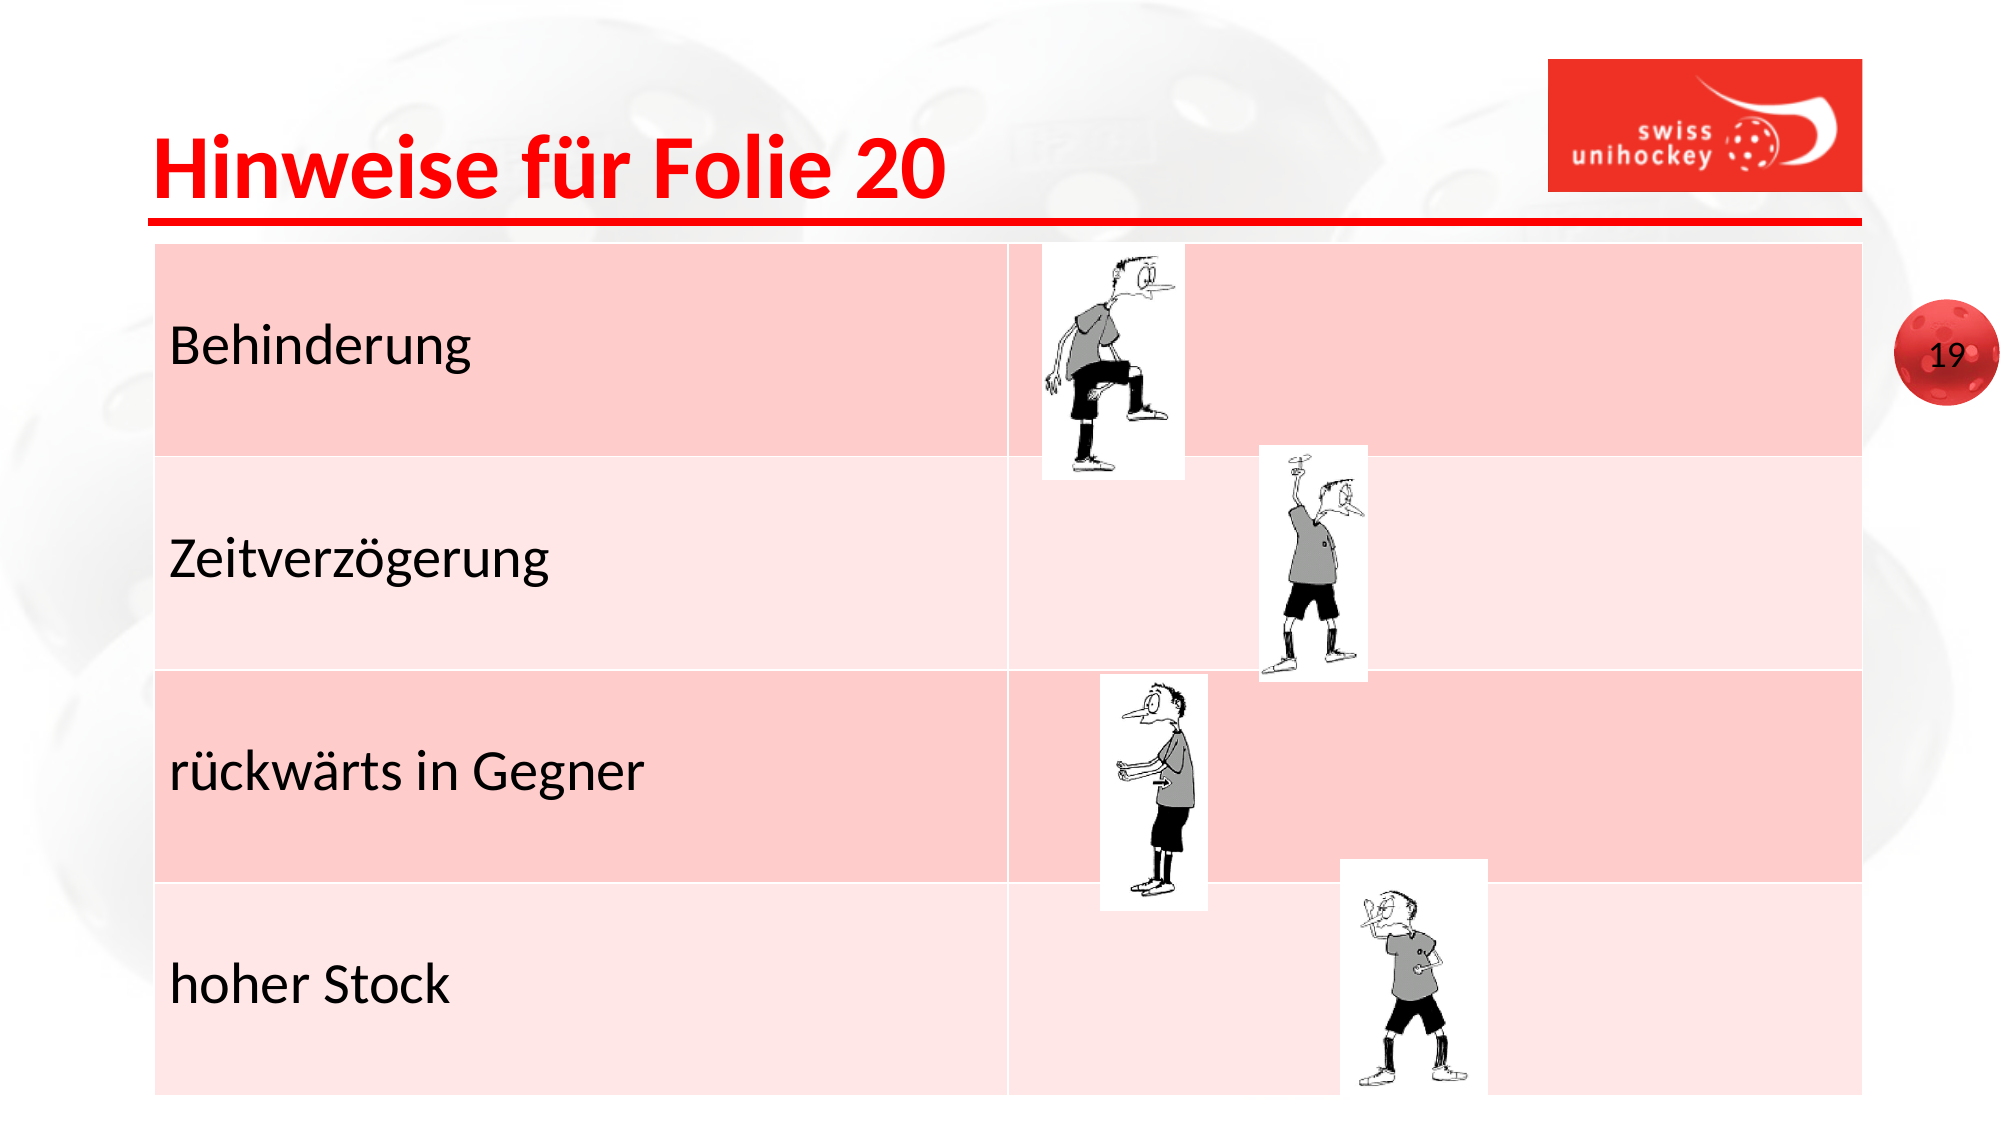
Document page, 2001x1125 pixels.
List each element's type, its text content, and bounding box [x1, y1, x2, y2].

table_cell [1368, 457, 1862, 669]
title Hinweise für Folie 20 [137, 59, 1863, 278]
table_cell Zeitverzögerung [155, 457, 1007, 669]
table_header Behinderung [155, 244, 1007, 456]
table_cell [1009, 457, 1259, 669]
table_header [1185, 244, 1862, 456]
table_header [1009, 244, 1042, 456]
table_cell [1488, 884, 1862, 1095]
picture [1042, 243, 1185, 480]
picture [1100, 674, 1208, 911]
picture [1259, 445, 1368, 682]
picture [1339, 859, 1488, 1096]
table_cell [1009, 671, 1862, 882]
slide_number 19 [1894, 299, 2000, 406]
table_cell [1009, 884, 1339, 1095]
table_cell hoher Stock [155, 884, 1007, 1095]
table_cell rückwärts in Gegner [155, 671, 1007, 882]
